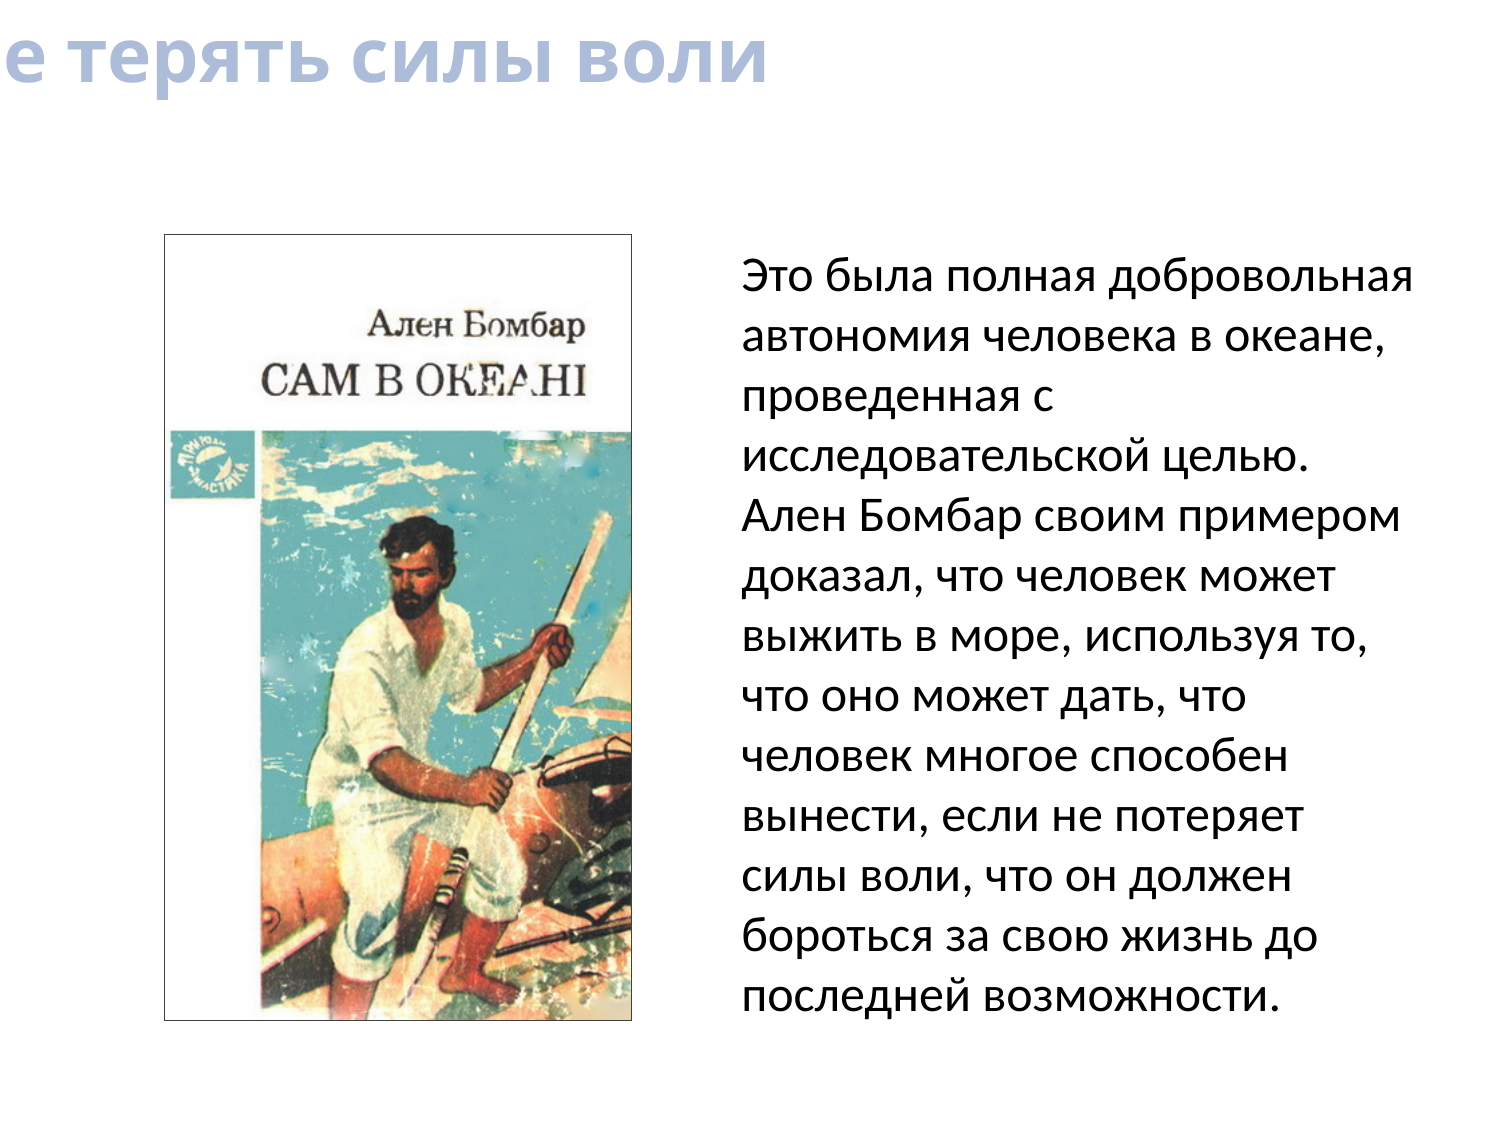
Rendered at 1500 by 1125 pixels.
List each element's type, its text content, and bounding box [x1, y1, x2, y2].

text_box Это была полная добровольная автономия человека в океане, проведенная с исследовательской целью. Ален Бомбар своим примером доказал, что человек может выжить в море, используя то, что оно может дать, что человек многое способен вынести, если не потеряет силы воли, что он должен бороться за свою жизнь до последней возможности. [726, 234, 1430, 1030]
picture [163, 234, 633, 1021]
text_box Не терять силы воли [0, 0, 787, 105]
